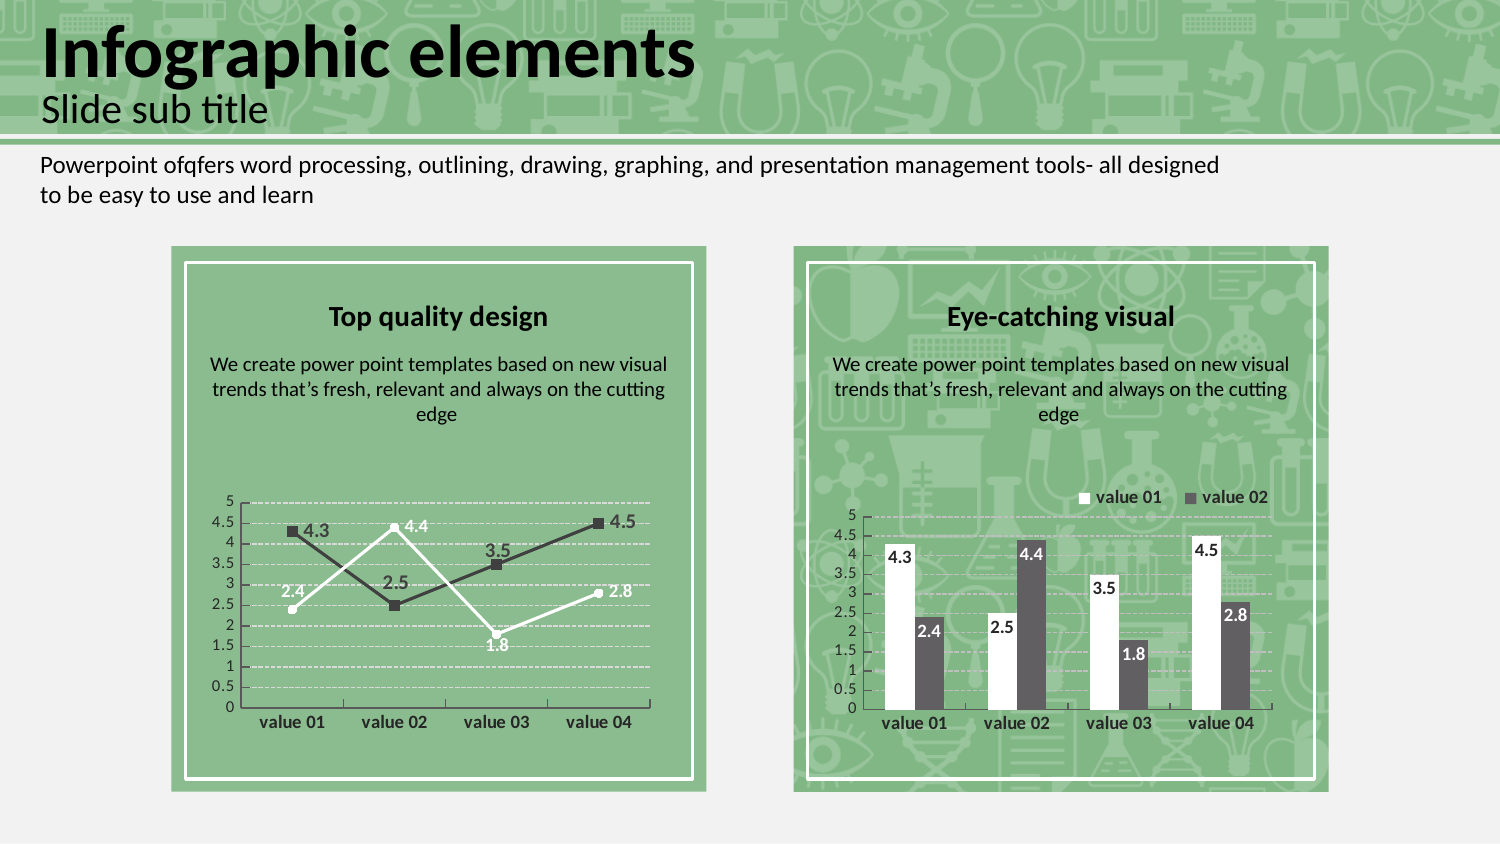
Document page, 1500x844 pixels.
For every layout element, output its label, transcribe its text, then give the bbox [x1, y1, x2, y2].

list Slide sub title [41, 108, 1365, 146]
chart [209, 473, 669, 739]
picture [0, 0, 1500, 134]
text_box Powerpoint ofqfers word processing, outlining, drawing, graphing, and presentation management tools- all designed to be easy to use and learn [40, 148, 1247, 209]
chart [831, 485, 1291, 741]
list Infographic elements [41, 19, 1365, 108]
picture [793, 245, 1329, 792]
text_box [170, 245, 707, 792]
